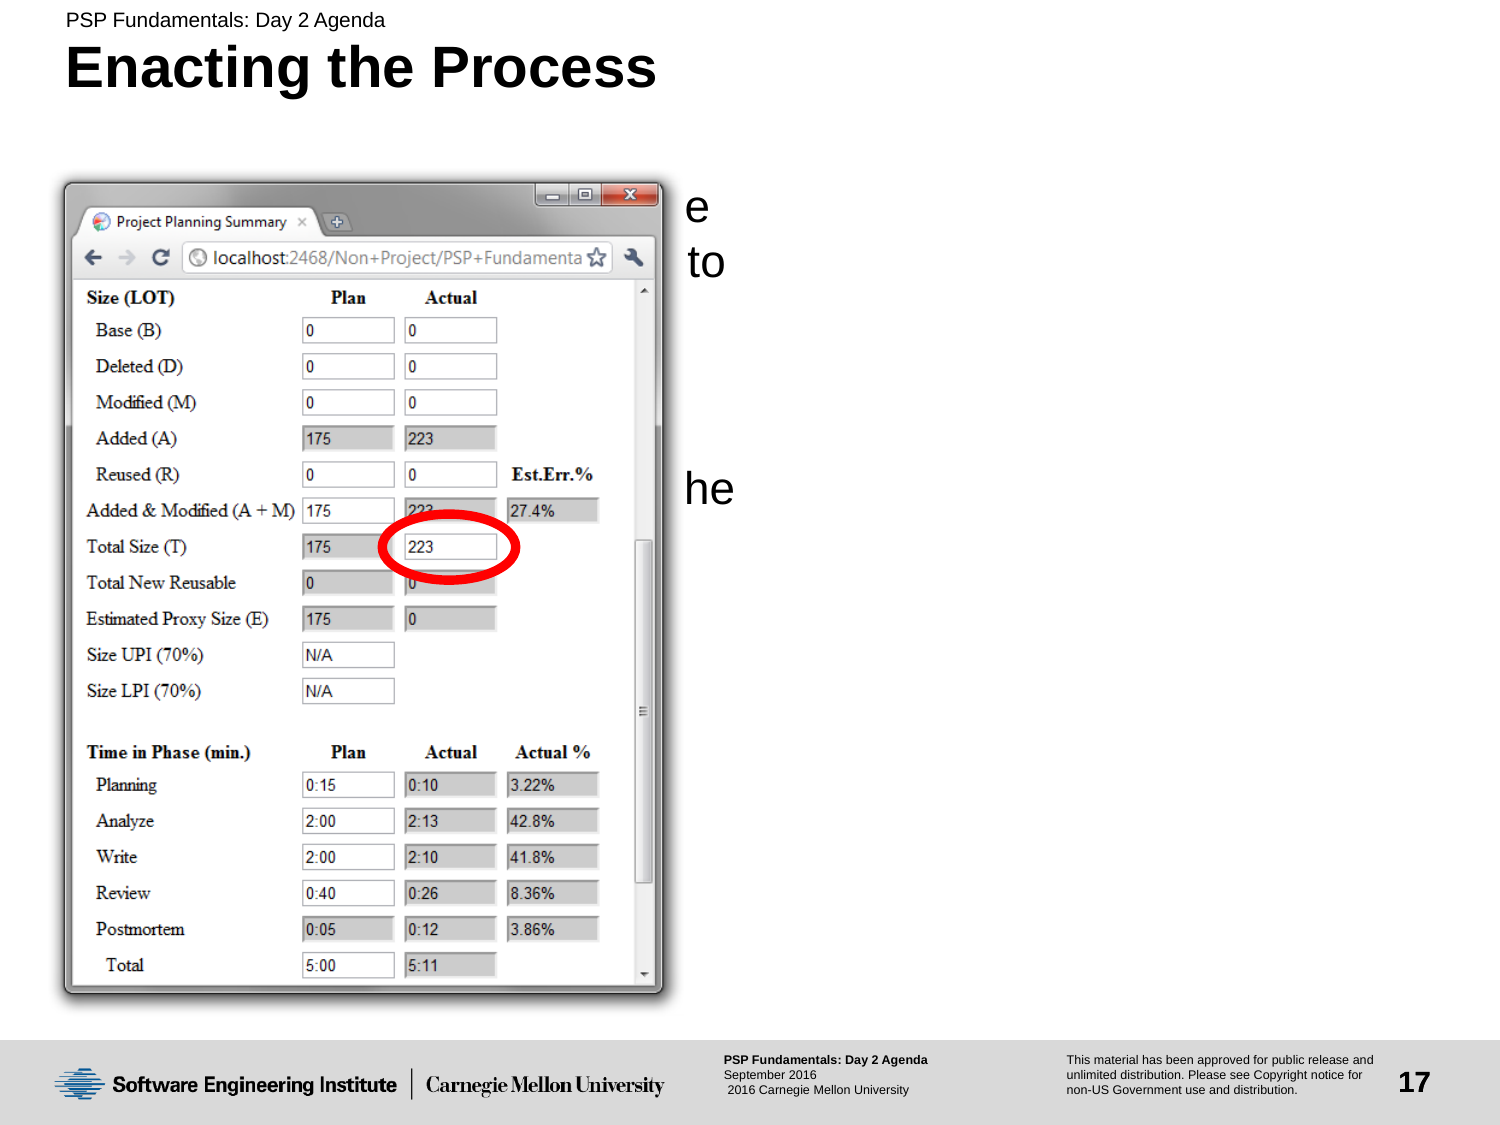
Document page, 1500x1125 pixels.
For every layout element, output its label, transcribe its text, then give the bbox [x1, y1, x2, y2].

title Enacting the Process [65, 37, 1430, 148]
picture [46, 1061, 673, 1104]
list While writing the report, use the play/pause buttons to log time to the phases in your custom process. During postmortem, measure the size of your final report. Enter the actual size on the Size Estimating Template and the Project Plan Summary. [684, 176, 738, 891]
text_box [47, 168, 684, 1017]
